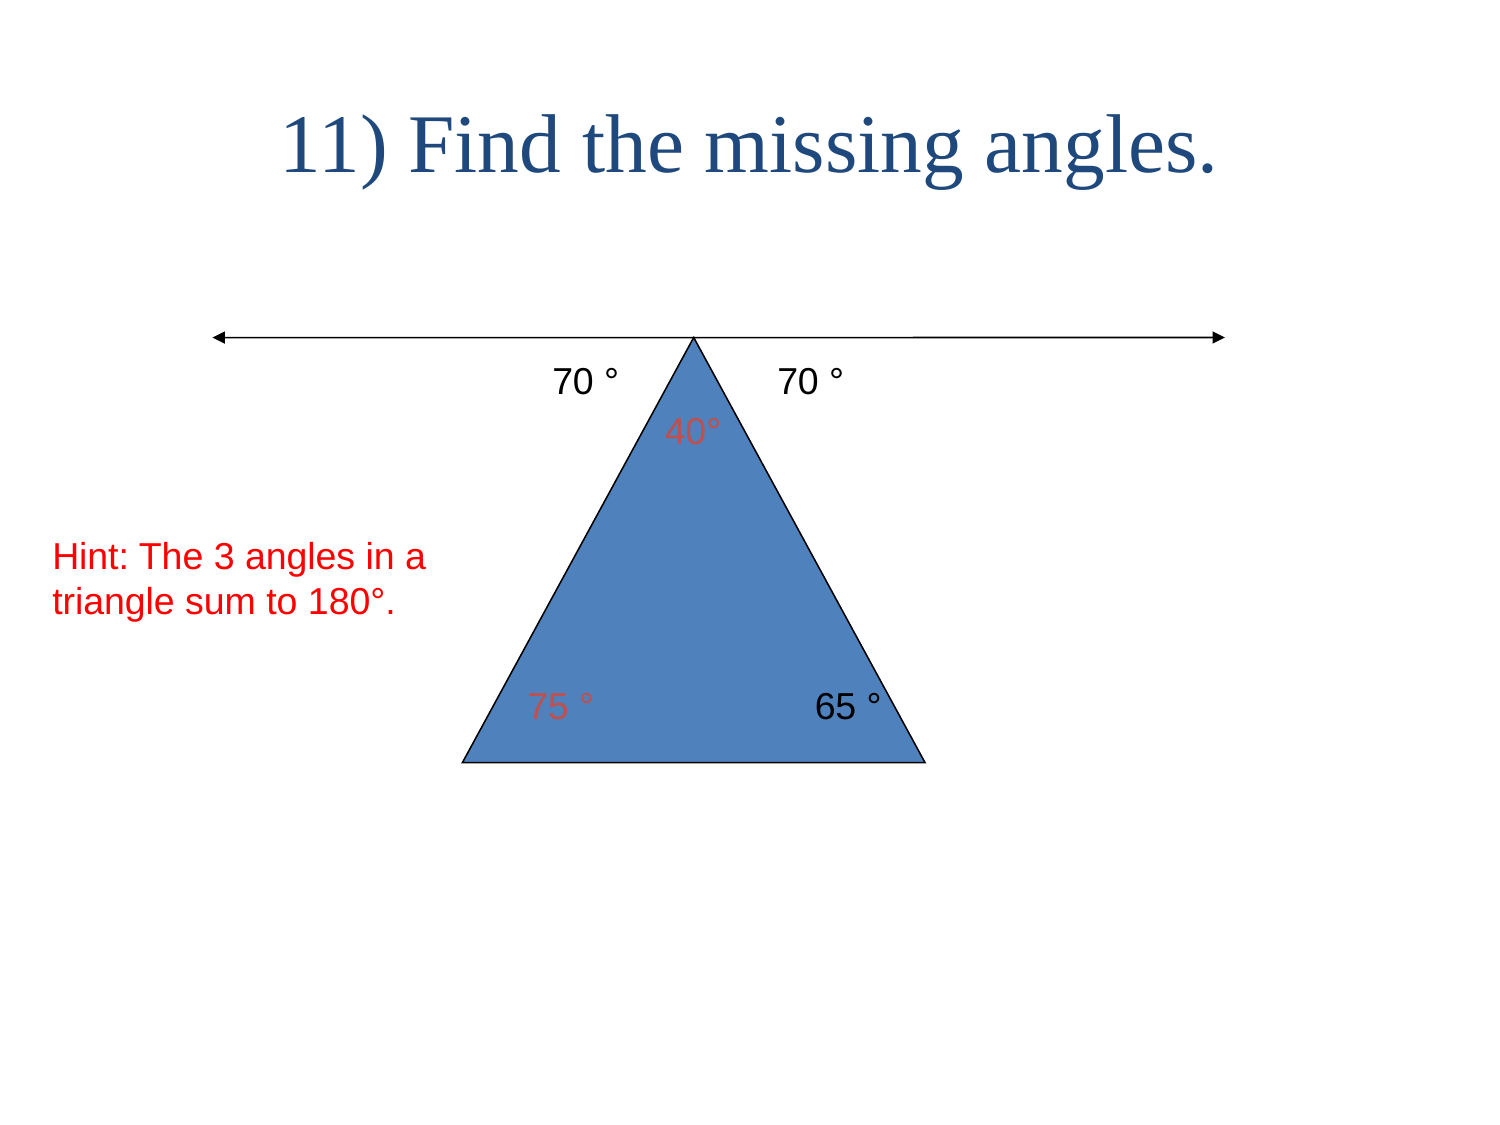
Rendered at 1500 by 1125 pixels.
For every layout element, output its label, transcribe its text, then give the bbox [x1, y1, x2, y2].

text_box 70 ° [537, 349, 650, 410]
text_box 11) Find the missing angles. [74, 45, 1425, 233]
text_box [694, 331, 1225, 344]
text_box Hint: The 3 angles in a triangle sum to 180°. [37, 524, 463, 630]
text_box [660, 337, 728, 399]
text_box 65 ° [800, 674, 913, 735]
text_box [212, 331, 693, 344]
text_box 40° [650, 399, 763, 460]
text_box [462, 417, 925, 763]
text_box 70 ° [762, 349, 875, 410]
text_box 75 ° [512, 674, 625, 735]
